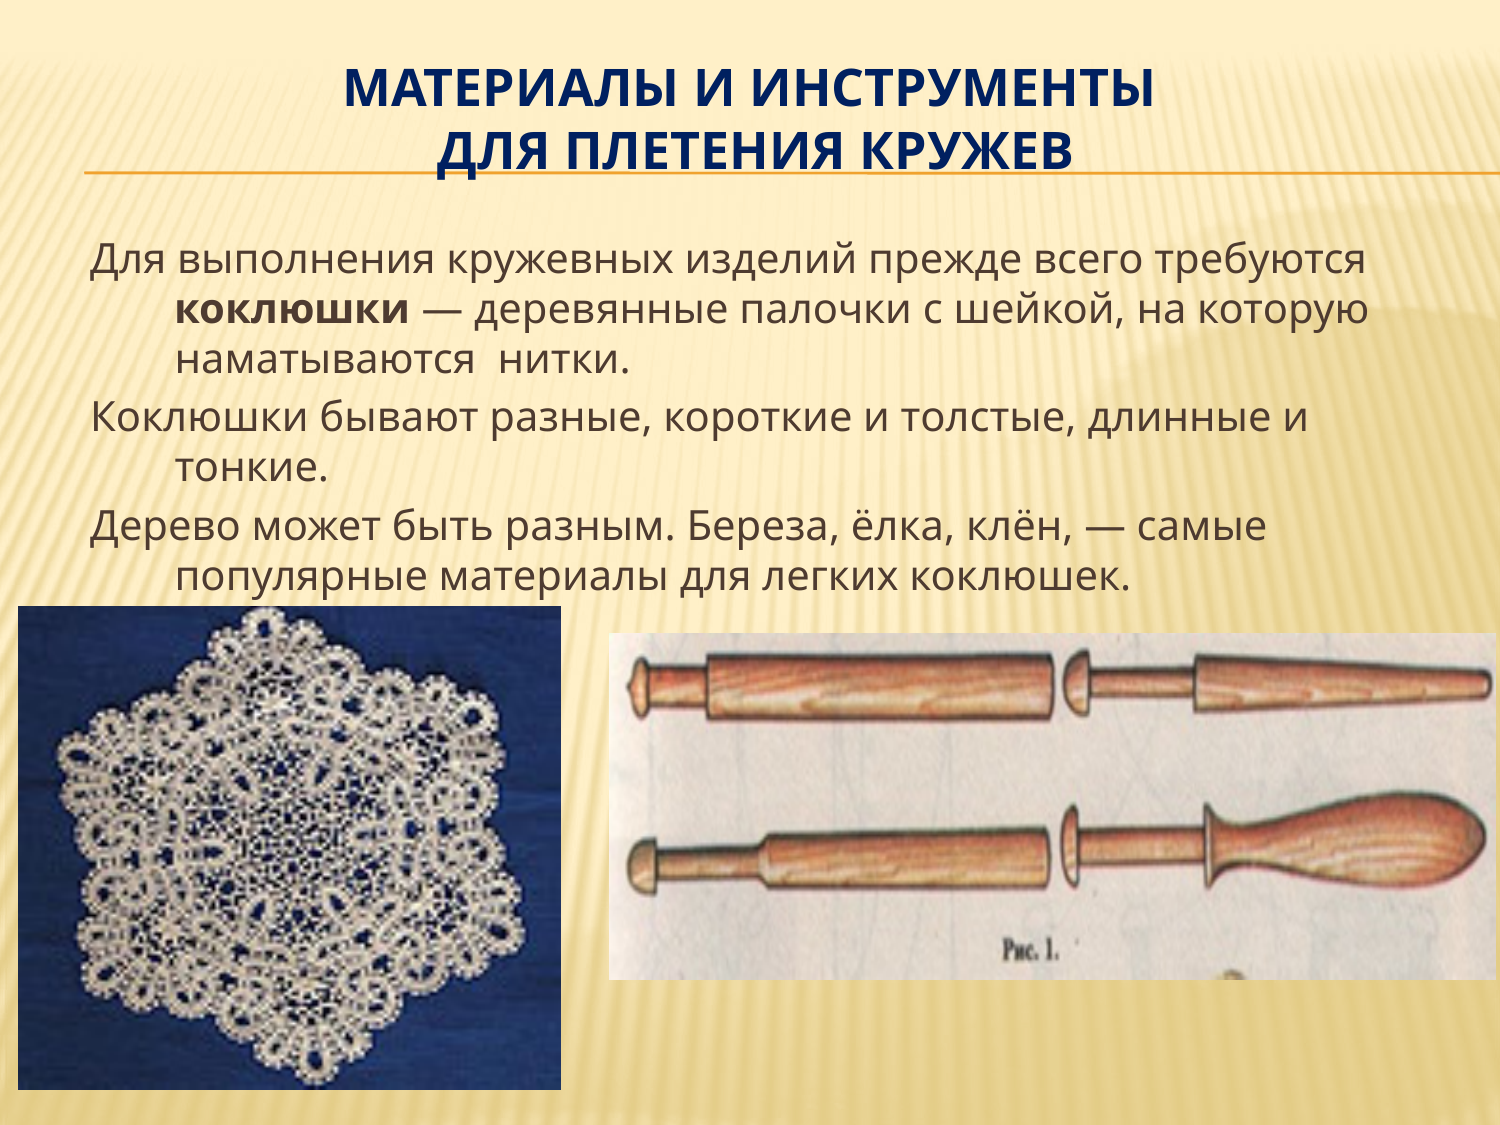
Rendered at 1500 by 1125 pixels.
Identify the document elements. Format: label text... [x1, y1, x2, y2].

picture [609, 633, 1496, 981]
picture [18, 605, 562, 1091]
list Для выполнения кружевных изделий прежде всего требуются коклюшки — деревянные палочки с шейкой, на которую наматываются нитки. Коклюшки бывают разные, короткие и толстые, длинные и тонкие. Дерево может быть разным. Береза, ёлка, клён, — самые популярные материалы для легких коклюшек. [75, 224, 1426, 1092]
title Материалы и инструменты для плетения кружев [75, 46, 1425, 188]
